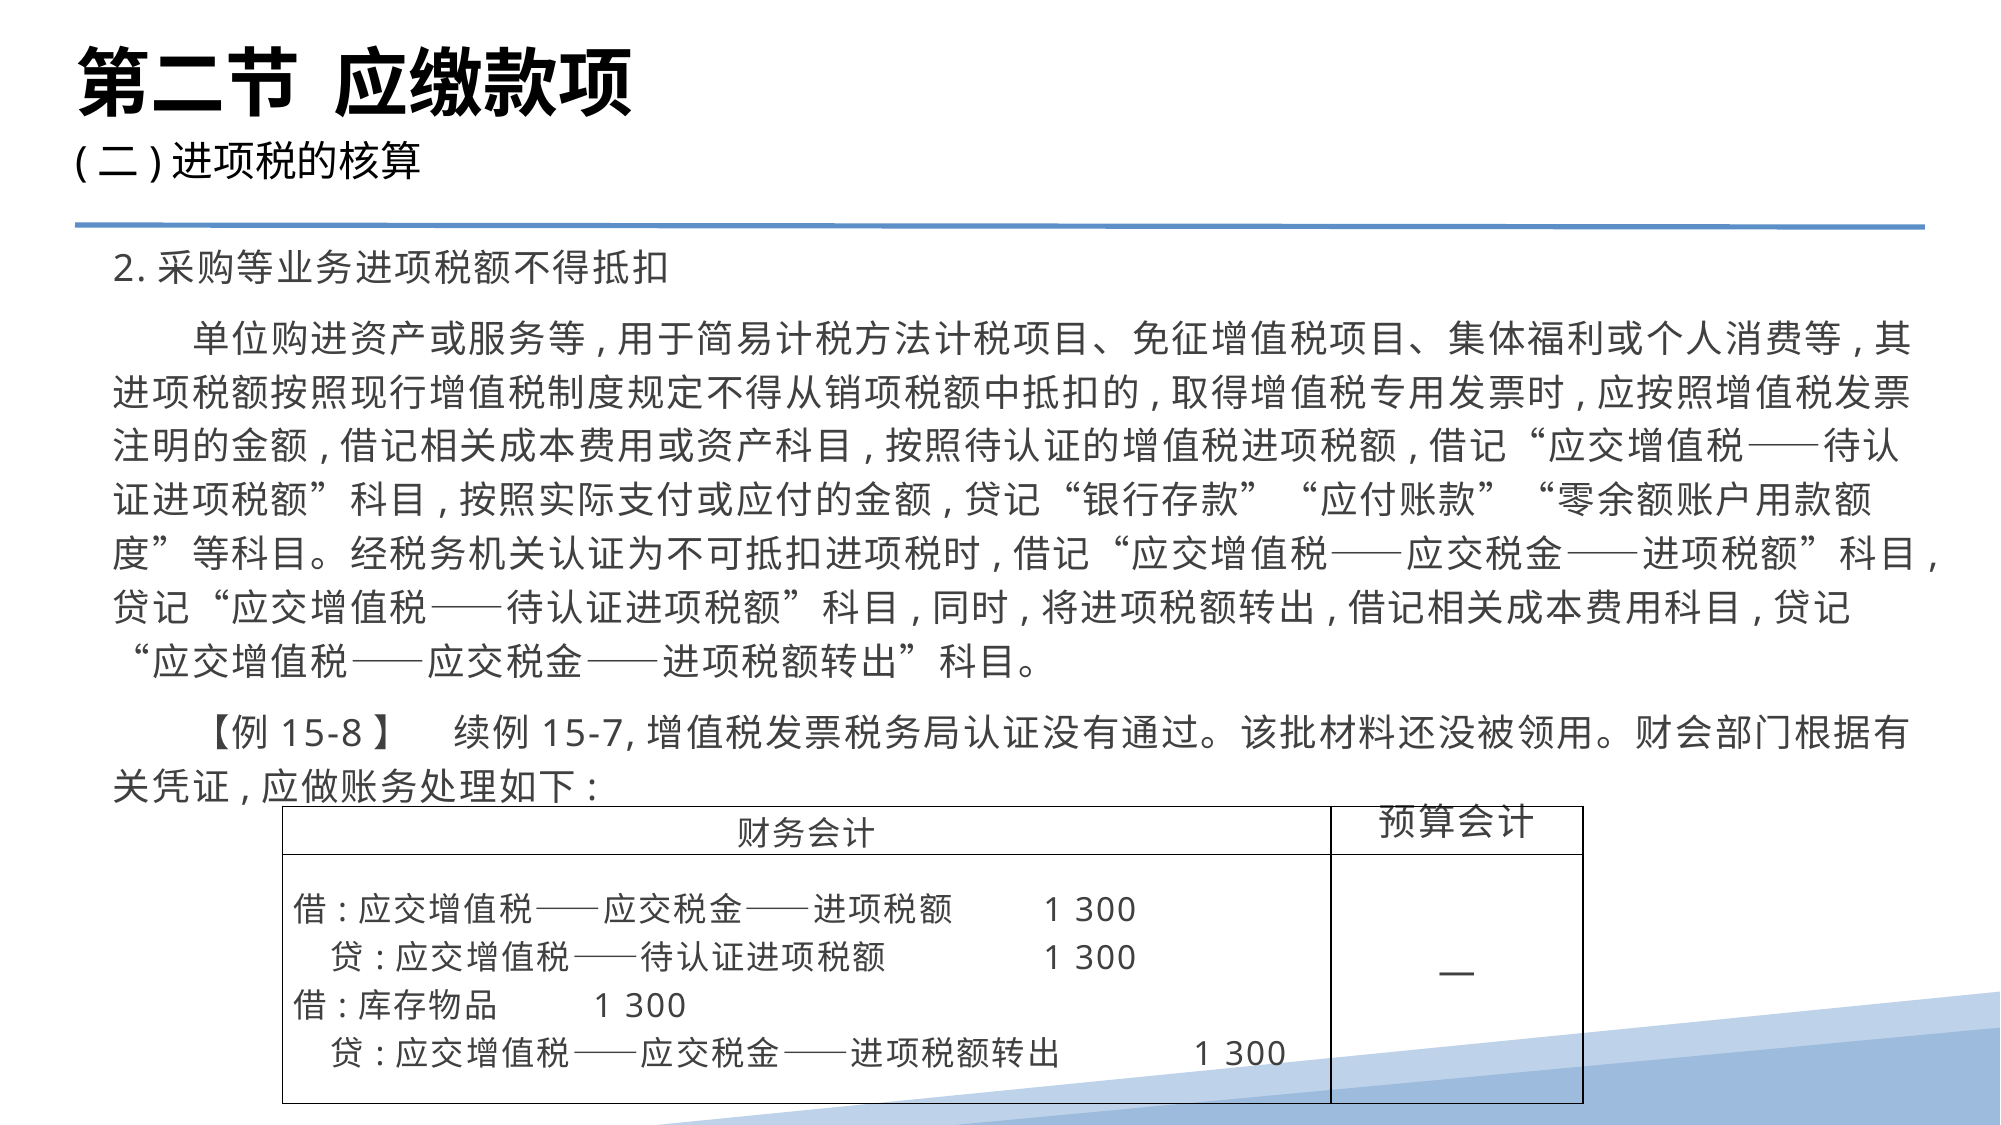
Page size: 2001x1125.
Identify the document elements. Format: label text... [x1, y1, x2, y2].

table_cell 借:应交增值税——应交税金——进项税额 1 300 贷:应交增值税——待认证进项税额 1 300 借:库存物品 1 300 贷:应交增值税——应交税金——进项税额转出 1 300 [283, 855, 1330, 1103]
table_cell — [1332, 855, 1582, 991]
table_header 预算会计 [1332, 807, 1582, 854]
text_box 2.采购等业务进项税额不得抵扣 单位购进资产或服务等,用于简易计税方法计税项目、免征增值税项目、集体福利或个人消费等,其进项税额按照现行增值税制度规定不得从销项税额中抵扣的,取得增值税专用发票时,应按照增值税发票注明的金额,借记相关成本费用或资产科目,按照待认证的增值税进项税额,借记“应交增值税——待认证进项税额”科目,按照实际支付或应付的金额,贷记“银行存款”“应付账款”“零余额账户用款额度”等科目。经税务机关认证为不可抵扣进项税时,借记“应交增值税——应交税金——进项税额”科目,贷记“应交增值税——待认证进项税额”科目,同时,将进项税额转出,借记相关成本费用科目,贷记“应交增值税——应交税金——进项税额转出”科目。 【例15-8】 续例15-7,增值税发票税务局认证没有通过。该批材料还没被领用。财会部门根据有关凭证,应做账务处理如下: [102, 200, 1936, 843]
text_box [656, 991, 2000, 1125]
text_box 第二节 应缴款项 [75, 24, 1925, 124]
table_header 财务会计 [283, 807, 1330, 854]
text_box (二)进项税的核算 [75, 124, 1925, 200]
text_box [74, 224, 1925, 228]
